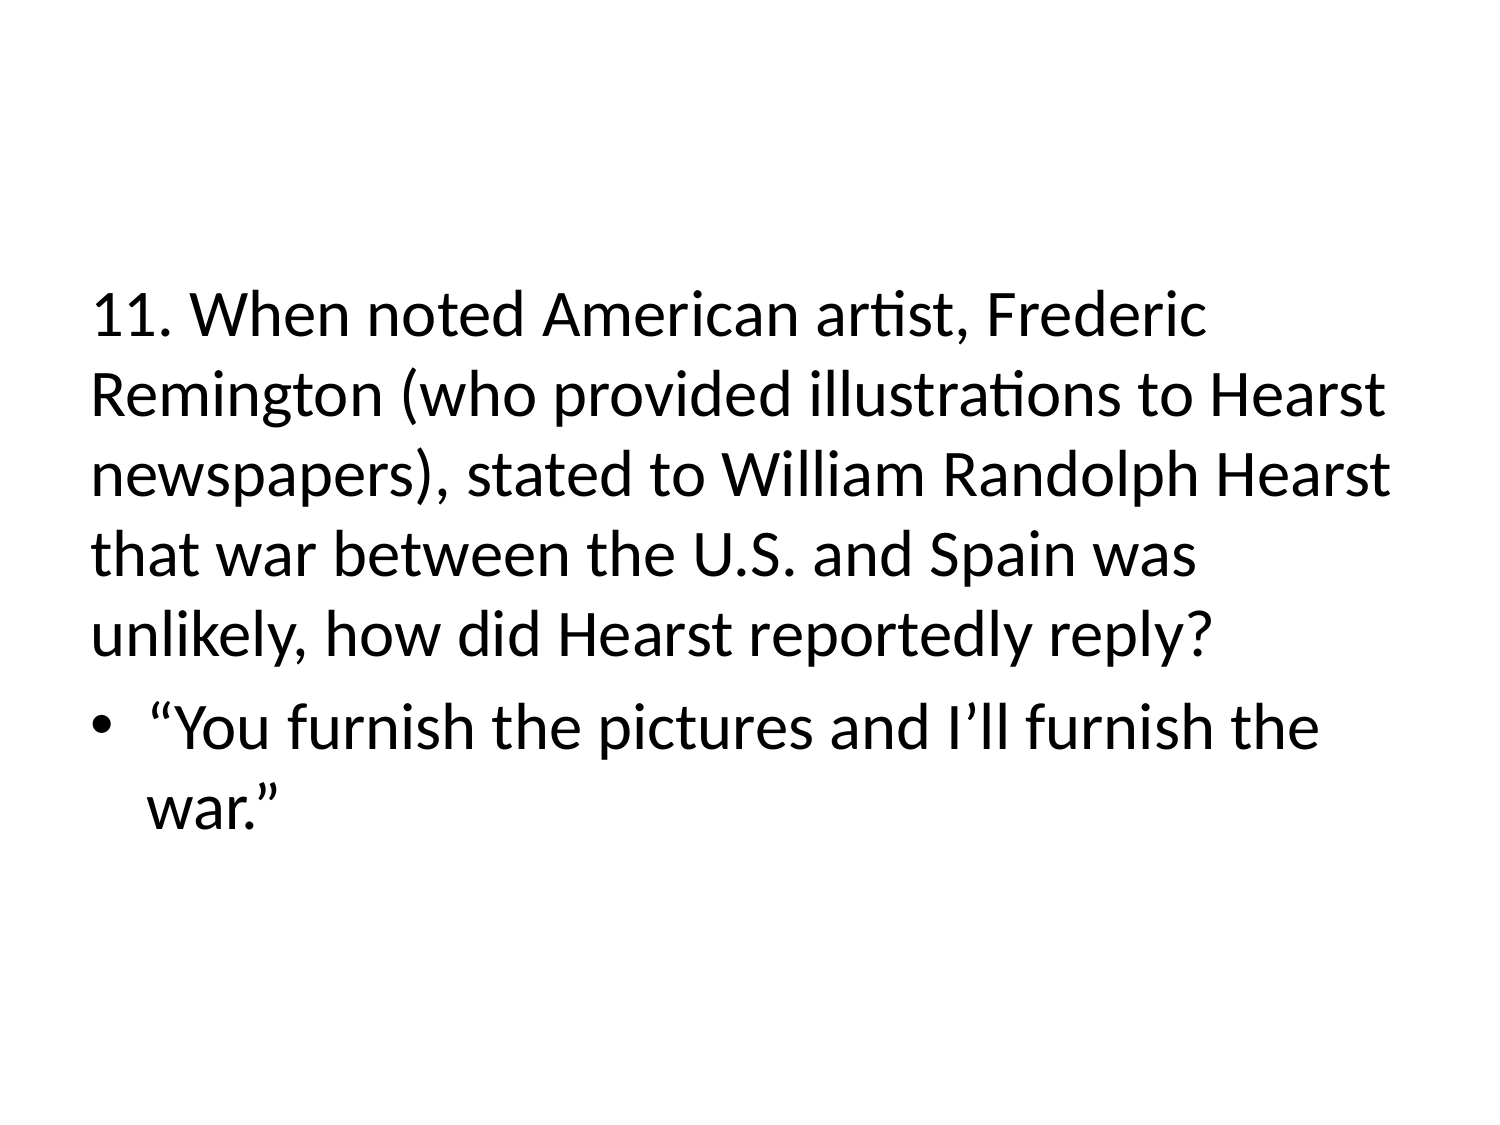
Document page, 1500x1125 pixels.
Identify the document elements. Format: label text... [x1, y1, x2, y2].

list 11. When noted American artist, Frederic Remington (who provided illustrations to Hearst newspapers), stated to William Randolph Hearst that war between the U.S. and Spain was unlikely, how did Hearst reportedly reply? “You furnish the pictures and I’ll furnish the war.” [75, 262, 1425, 1005]
